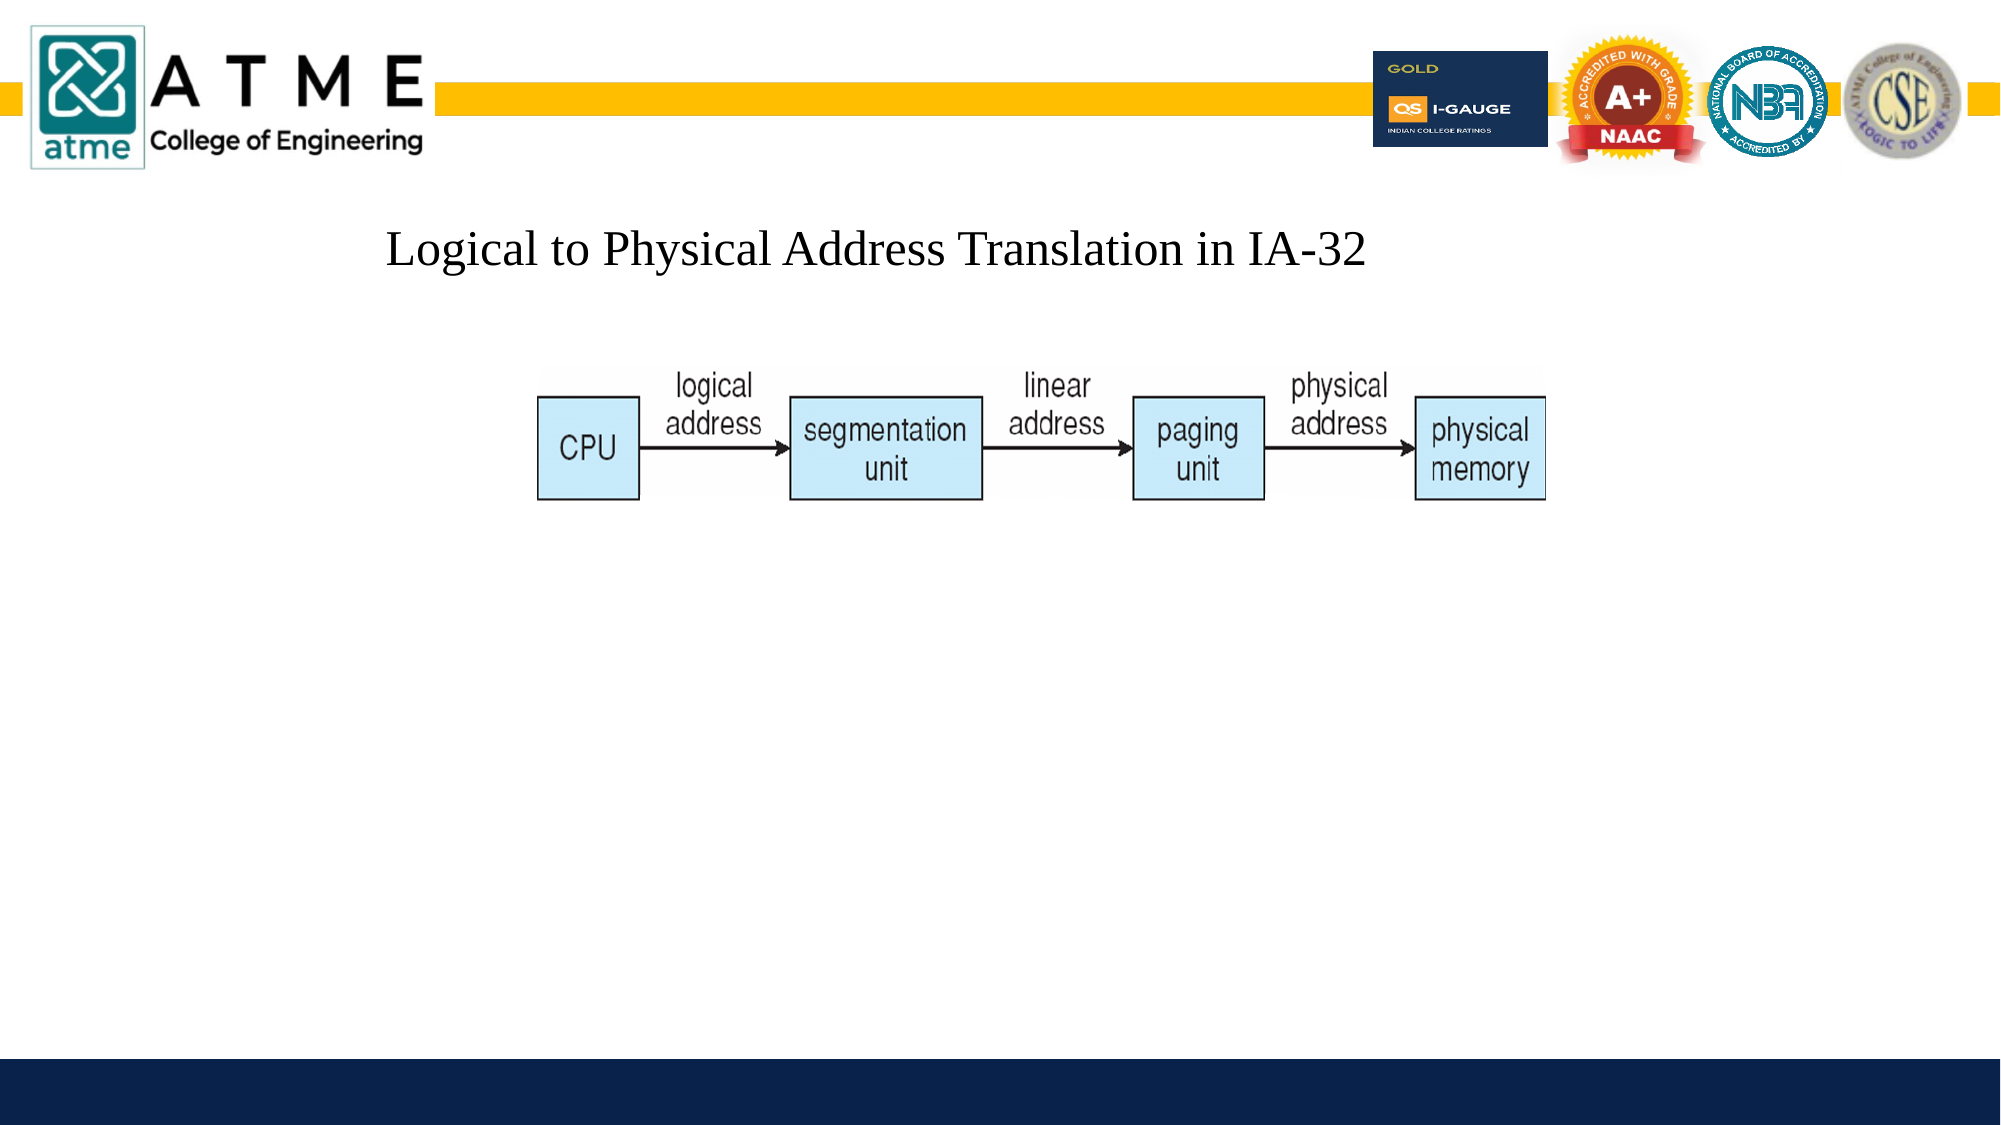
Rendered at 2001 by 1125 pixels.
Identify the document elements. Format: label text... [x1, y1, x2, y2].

picture [535, 366, 1546, 501]
picture [1840, 26, 1968, 176]
picture [1373, 20, 1828, 180]
title Logical to Physical Address Translation in IA-32 [370, 207, 1630, 310]
picture [0, 1059, 2001, 1125]
picture [22, 15, 435, 178]
